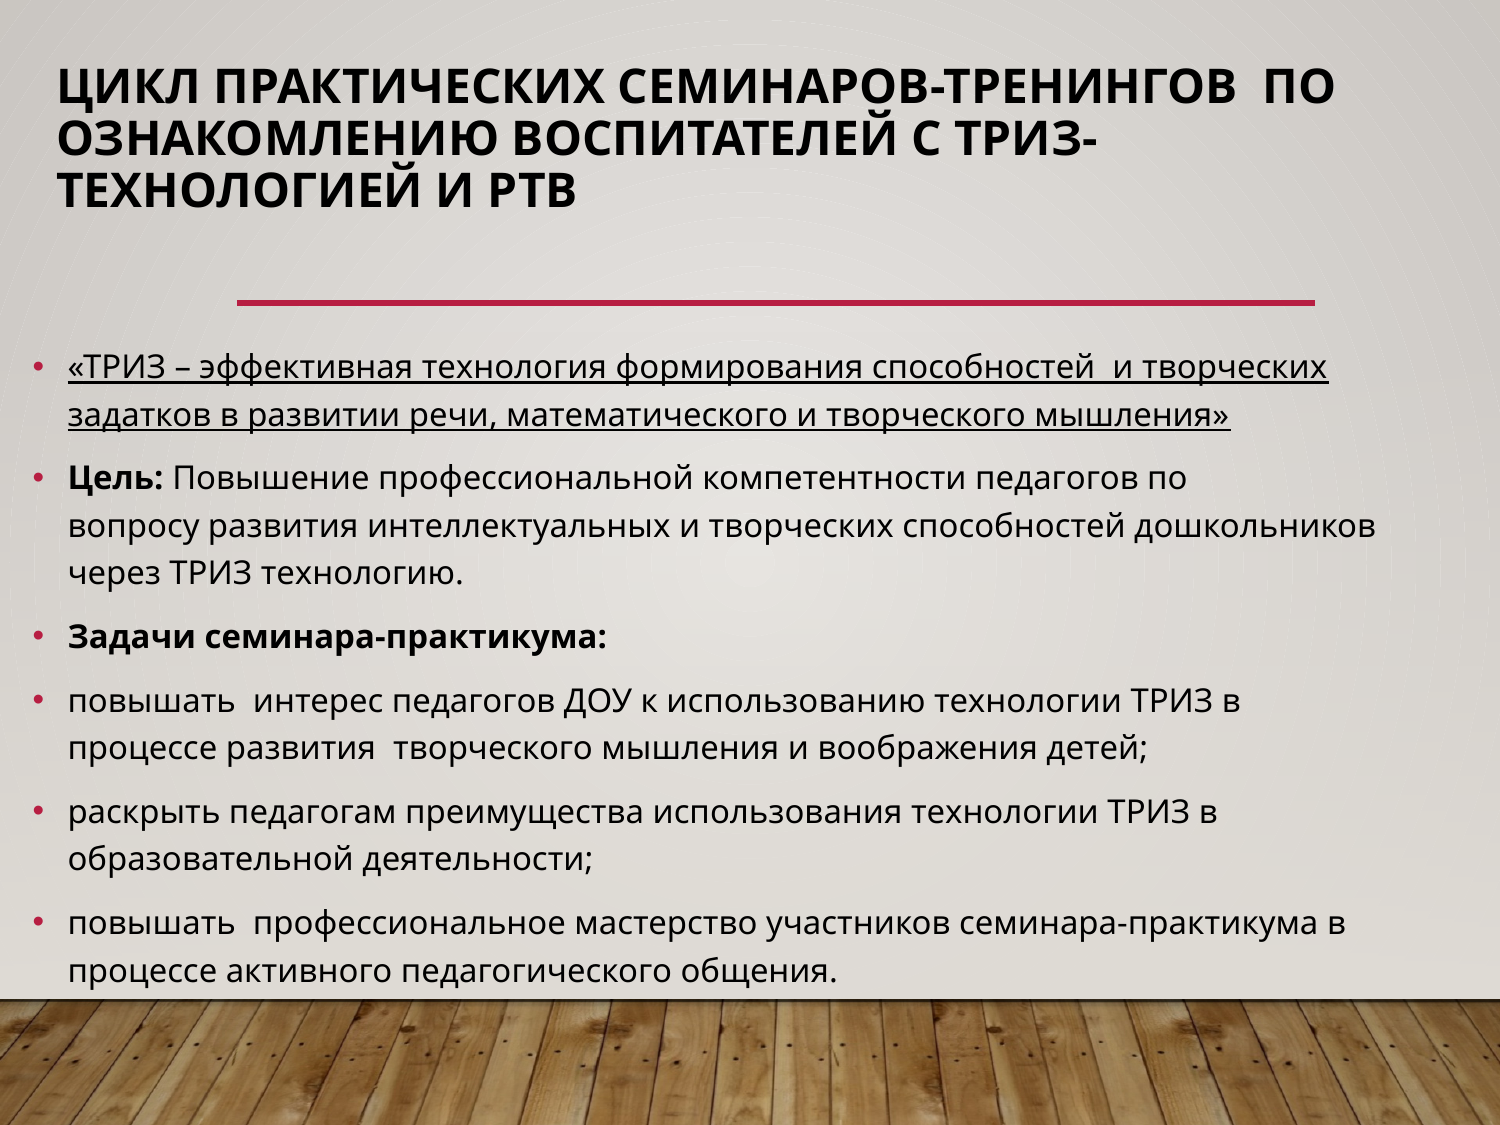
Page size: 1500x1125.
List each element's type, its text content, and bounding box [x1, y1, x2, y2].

list «ТРИЗ – эффективная технология формирования способностей и творческих задатков в развитии речи, математического и творческого мышления» Цель: Повышение профессиональной компетентности педагогов по вопросу развития интеллектуальных и творческих способностей дошкольников через ТРИЗ технологию. Задачи семинара-практикума: повышать интерес педагогов ДОУ к использованию технологии ТРИЗ в процессе развития творческого мышления и воображения детей; раскрыть педагогам преимущества использования технологии ТРИЗ в образовательной деятельности; повышать профессиональное мастерство участников семинара-практикума в процессе активного педагогического общения. [17, 330, 1483, 1000]
picture [0, 999, 1500, 1125]
title цикл практических семинаров-тренингов по ознакомлению воспитателей с ТРИЗ-технологией и РТВ [41, 54, 1436, 227]
